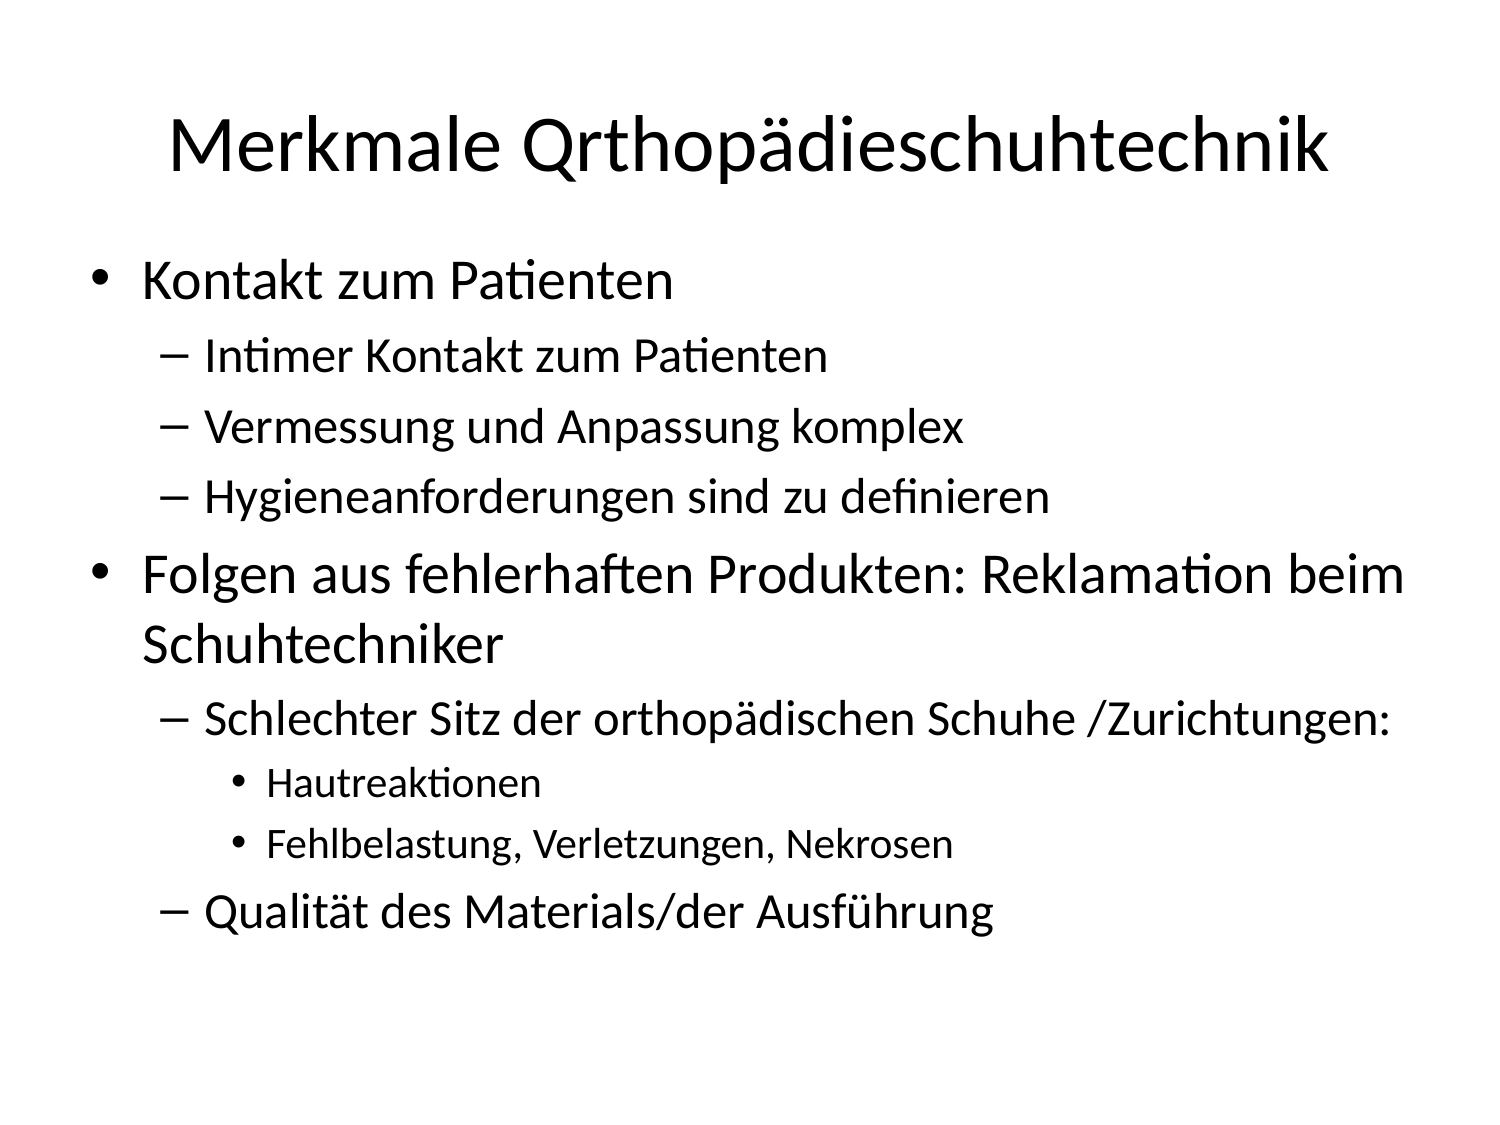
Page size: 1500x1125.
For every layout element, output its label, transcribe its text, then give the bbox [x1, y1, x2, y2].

title Merkmale Qrthopädieschuhtechnik [75, 45, 1425, 233]
list Kontakt zum Patienten Intimer Kontakt zum Patienten Vermessung und Anpassung komplex Hygieneanforderungen sind zu definieren Folgen aus fehlerhaften Produkten: Reklamation beim Schuhtechniker Schlechter Sitz der orthopädischen Schuhe /Zurichtungen: Hautreaktionen Fehlbelastung, Verletzungen, Nekrosen Qualität des Materials/der Ausführung [75, 234, 1425, 1005]
